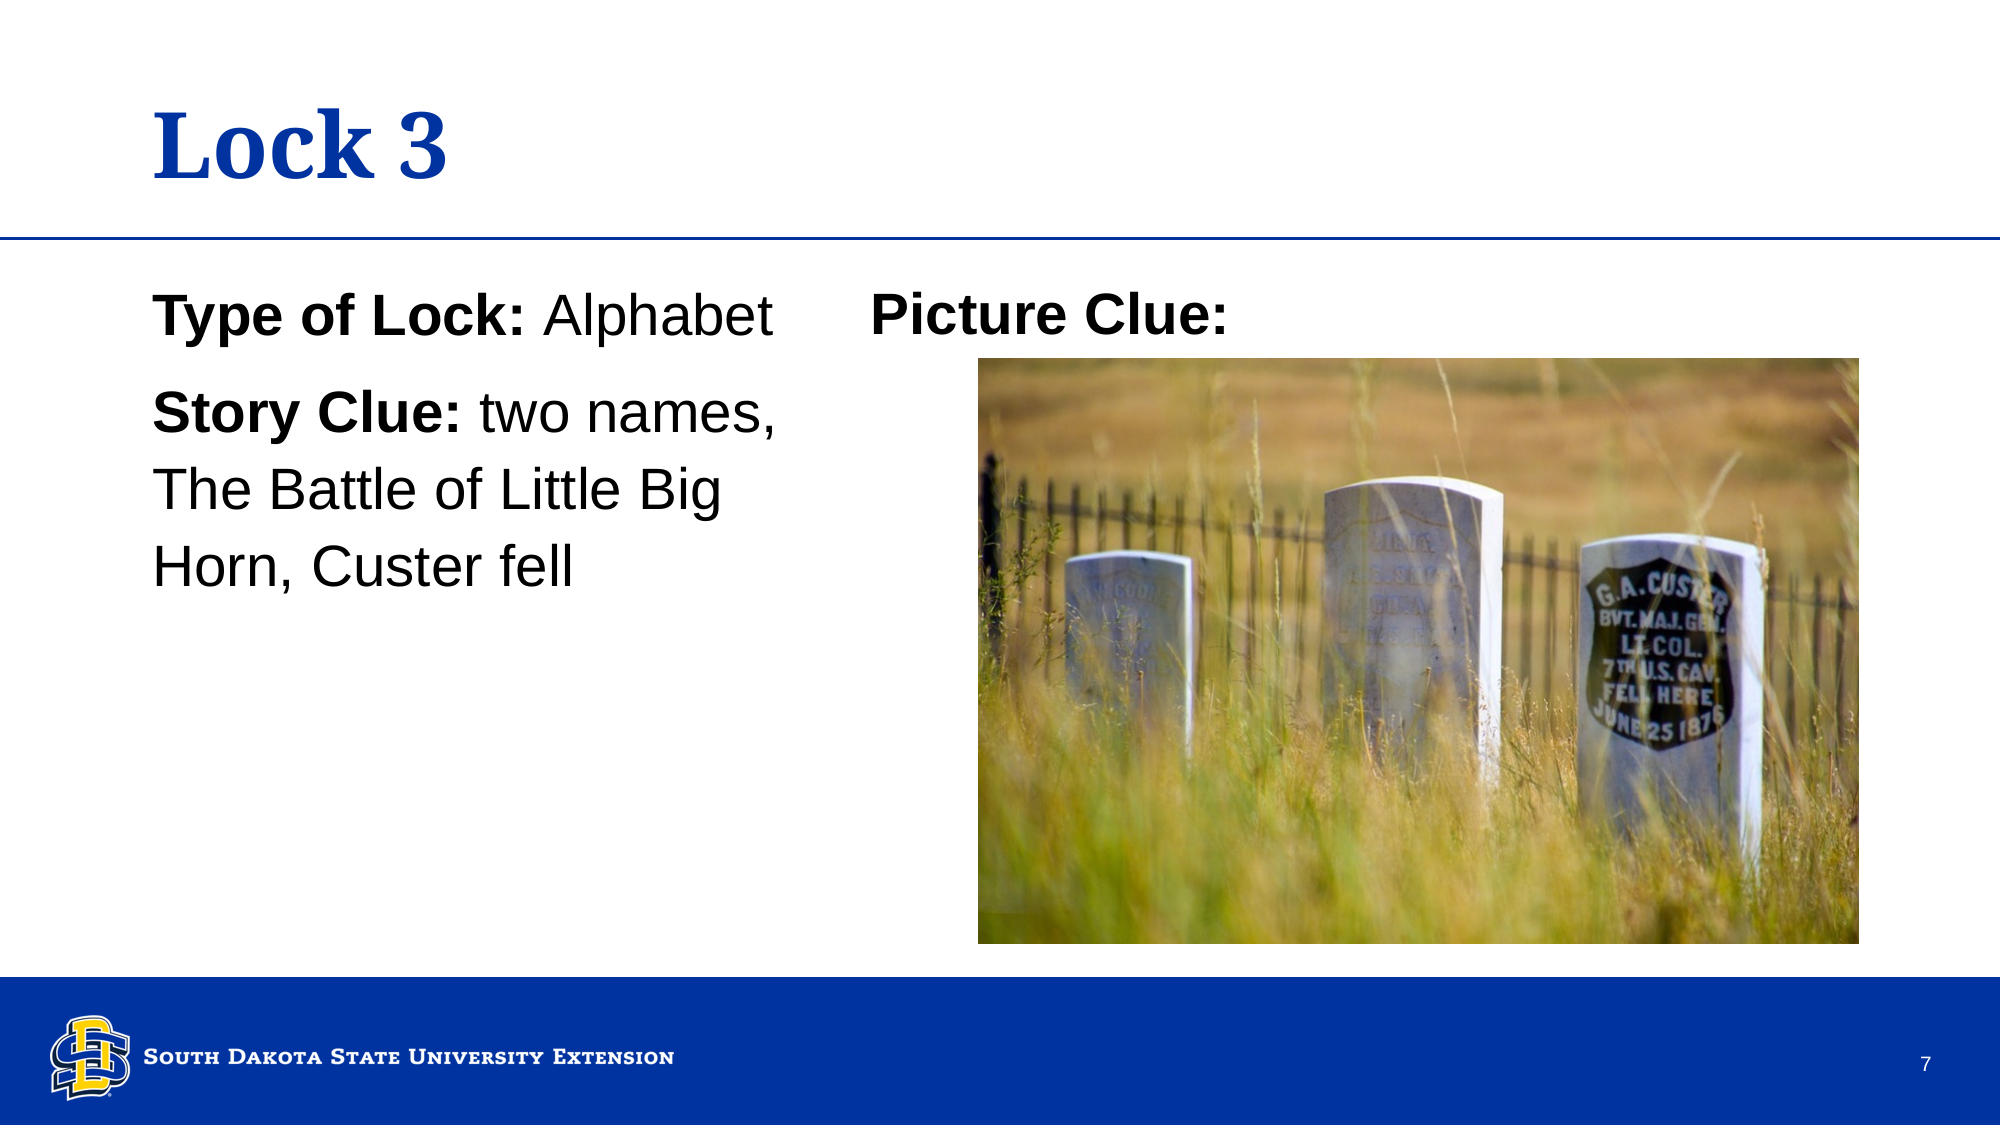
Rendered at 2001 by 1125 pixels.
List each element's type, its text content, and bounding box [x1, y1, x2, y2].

list Type of Lock: Alphabet Story Clue: two names, The Battle of Little Big Horn, Custer fell [137, 262, 843, 940]
picture [978, 358, 1859, 944]
picture [50, 1015, 674, 1101]
text_box Picture Clue: [855, 262, 1857, 354]
title Lock 3 – 2 [137, 59, 1863, 239]
